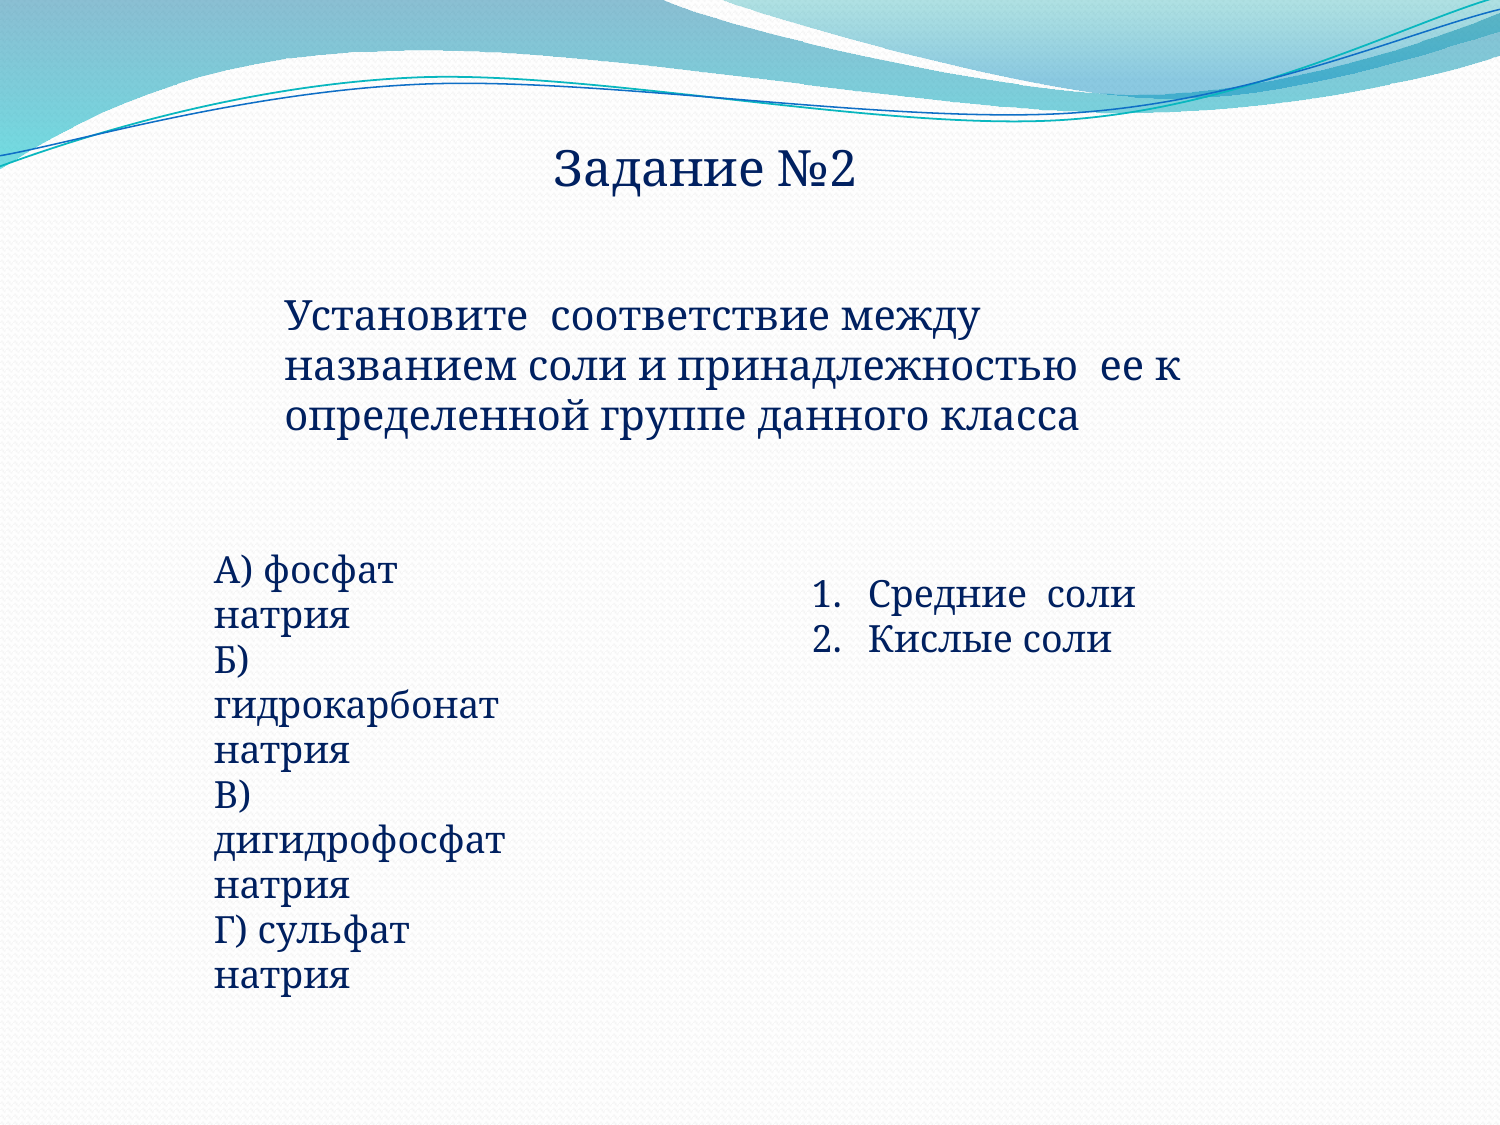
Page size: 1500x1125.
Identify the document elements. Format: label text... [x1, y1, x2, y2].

text_box Задание №2 [539, 128, 950, 204]
text_box Установите соответствие между названием соли и принадлежностью ее к определенной группе данного класса [269, 281, 1207, 446]
text_box А) фосфат натрия Б) гидрокарбонат натрия В) дигидрофосфат натрия Г) сульфат натрия [199, 538, 551, 1004]
text_box Средние соли Кислые соли [796, 562, 1414, 668]
